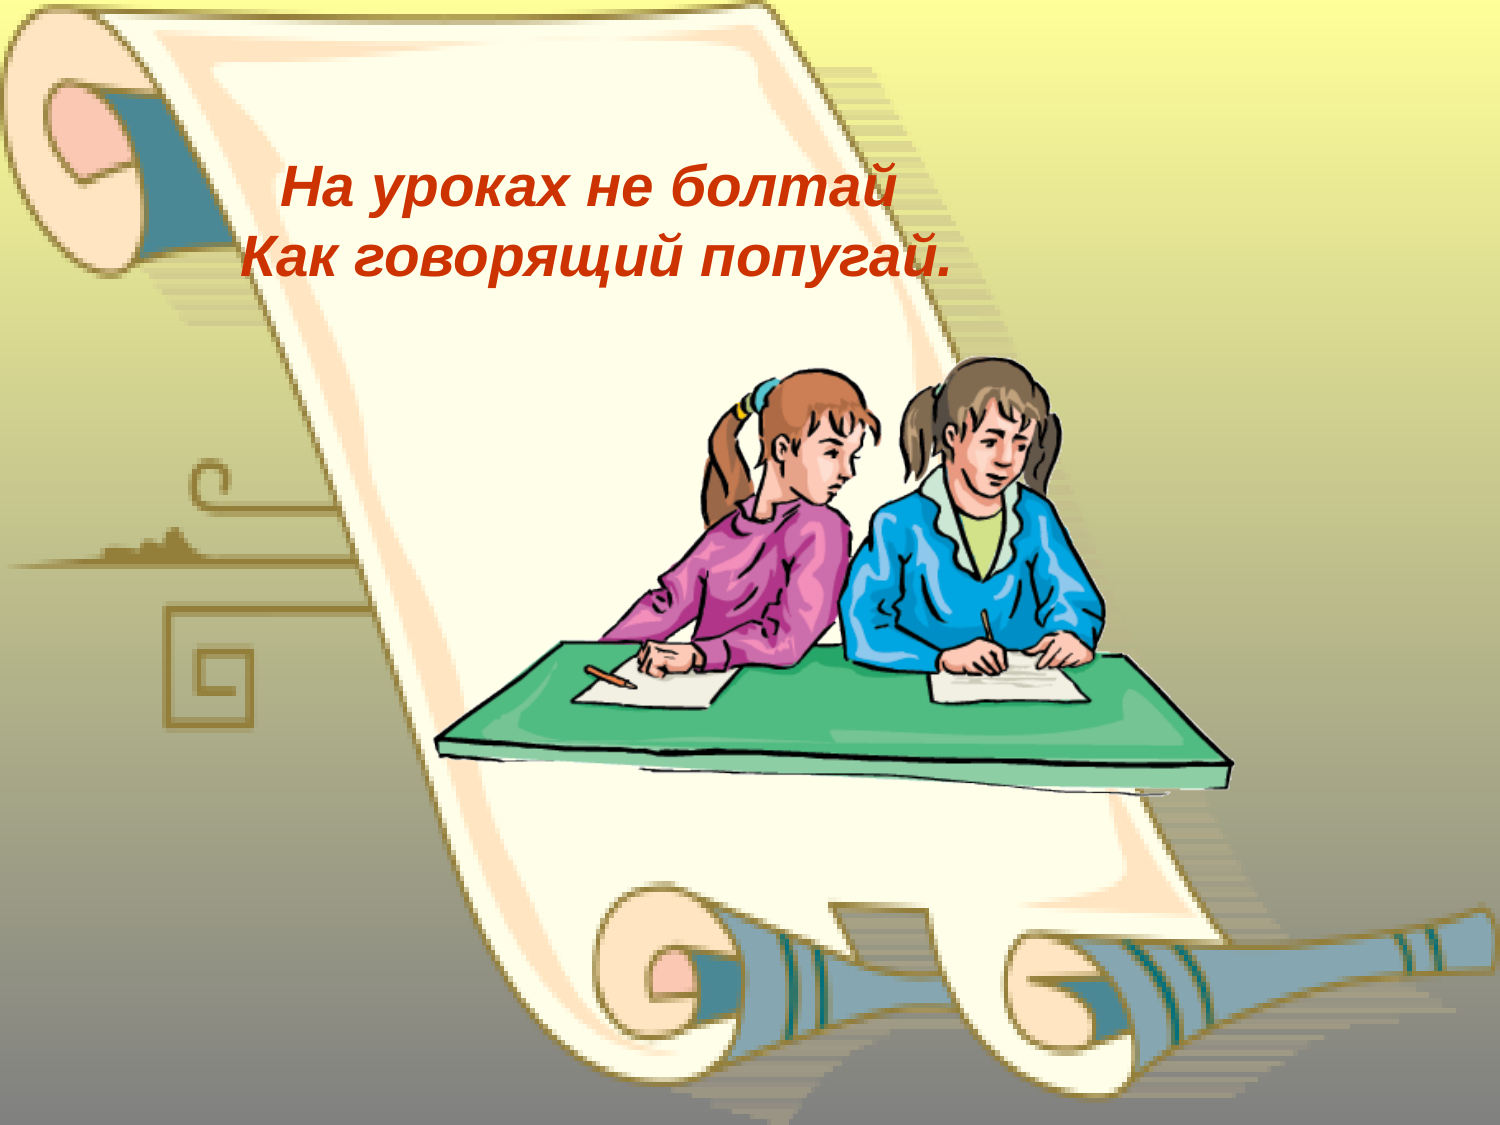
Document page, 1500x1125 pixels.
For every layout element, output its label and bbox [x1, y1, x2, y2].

list [0, 0, 1500, 1125]
picture [407, 334, 1258, 844]
